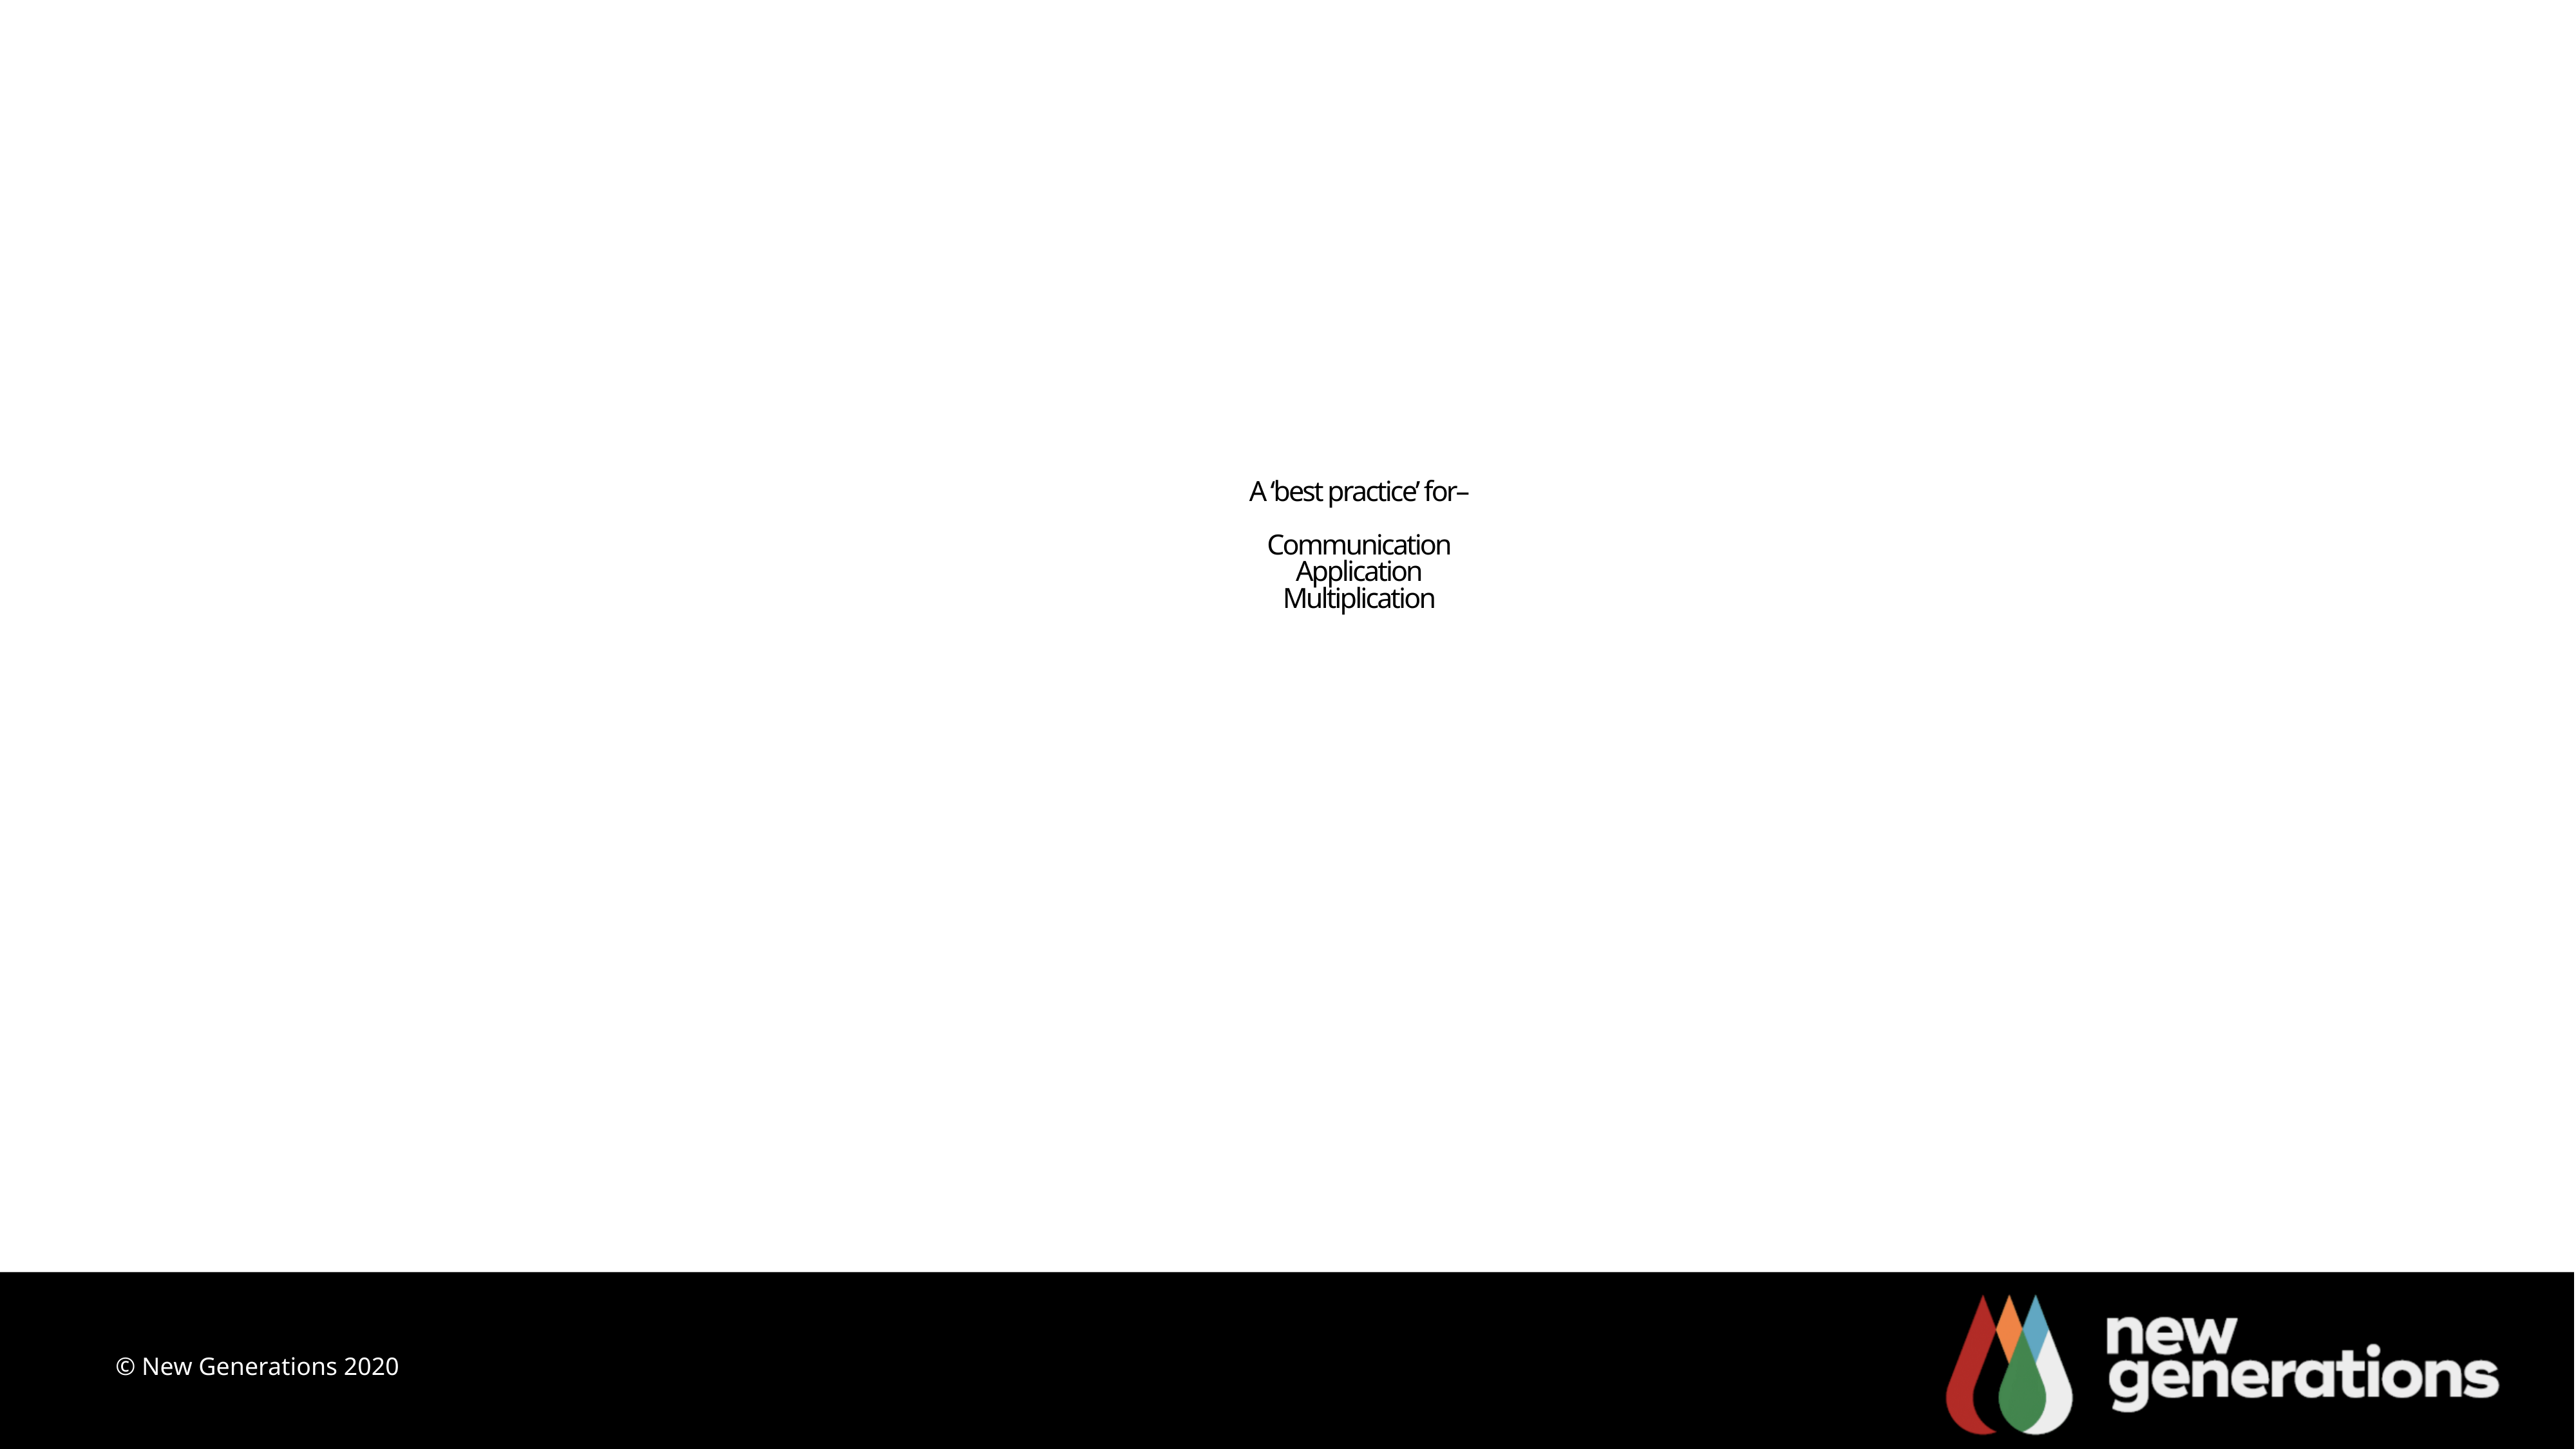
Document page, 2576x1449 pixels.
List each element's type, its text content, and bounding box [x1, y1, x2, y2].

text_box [0, 1272, 2575, 1449]
title A ‘best practice’ for– Communication Application Multiplication [497, 472, 2222, 624]
